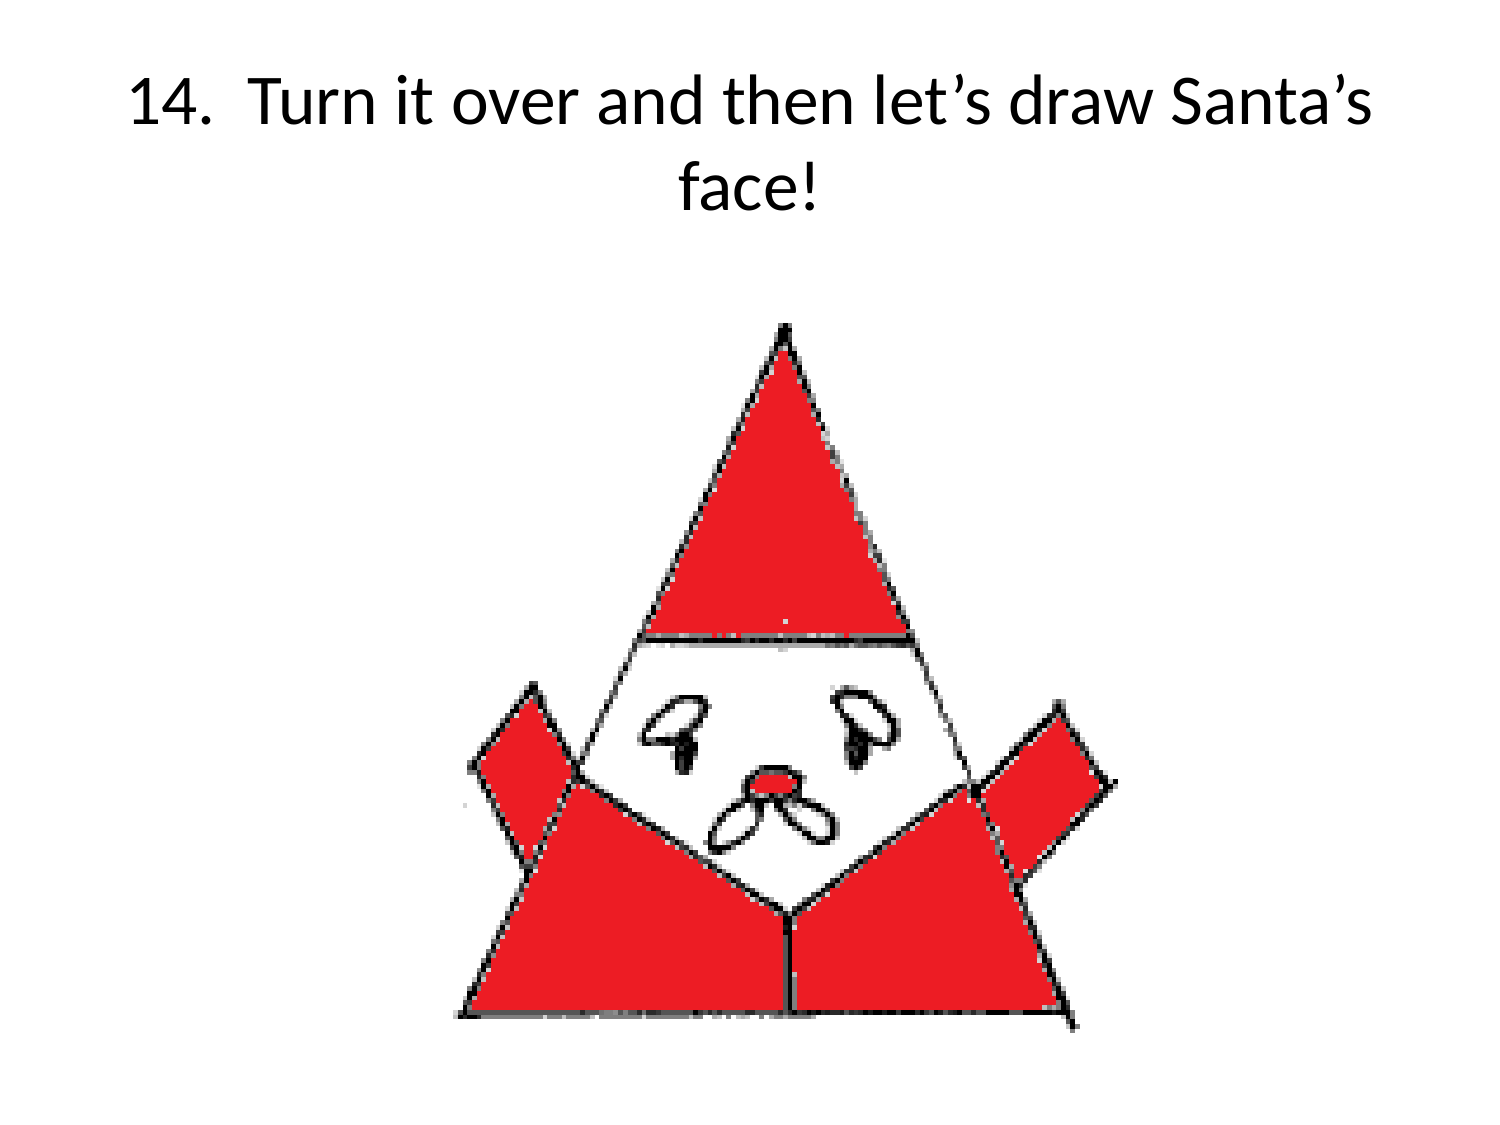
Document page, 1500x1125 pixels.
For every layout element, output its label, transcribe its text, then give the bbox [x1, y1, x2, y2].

picture [416, 314, 1151, 1049]
title 14. Turn it over and then let’s draw Santa’s face! [75, 45, 1425, 233]
